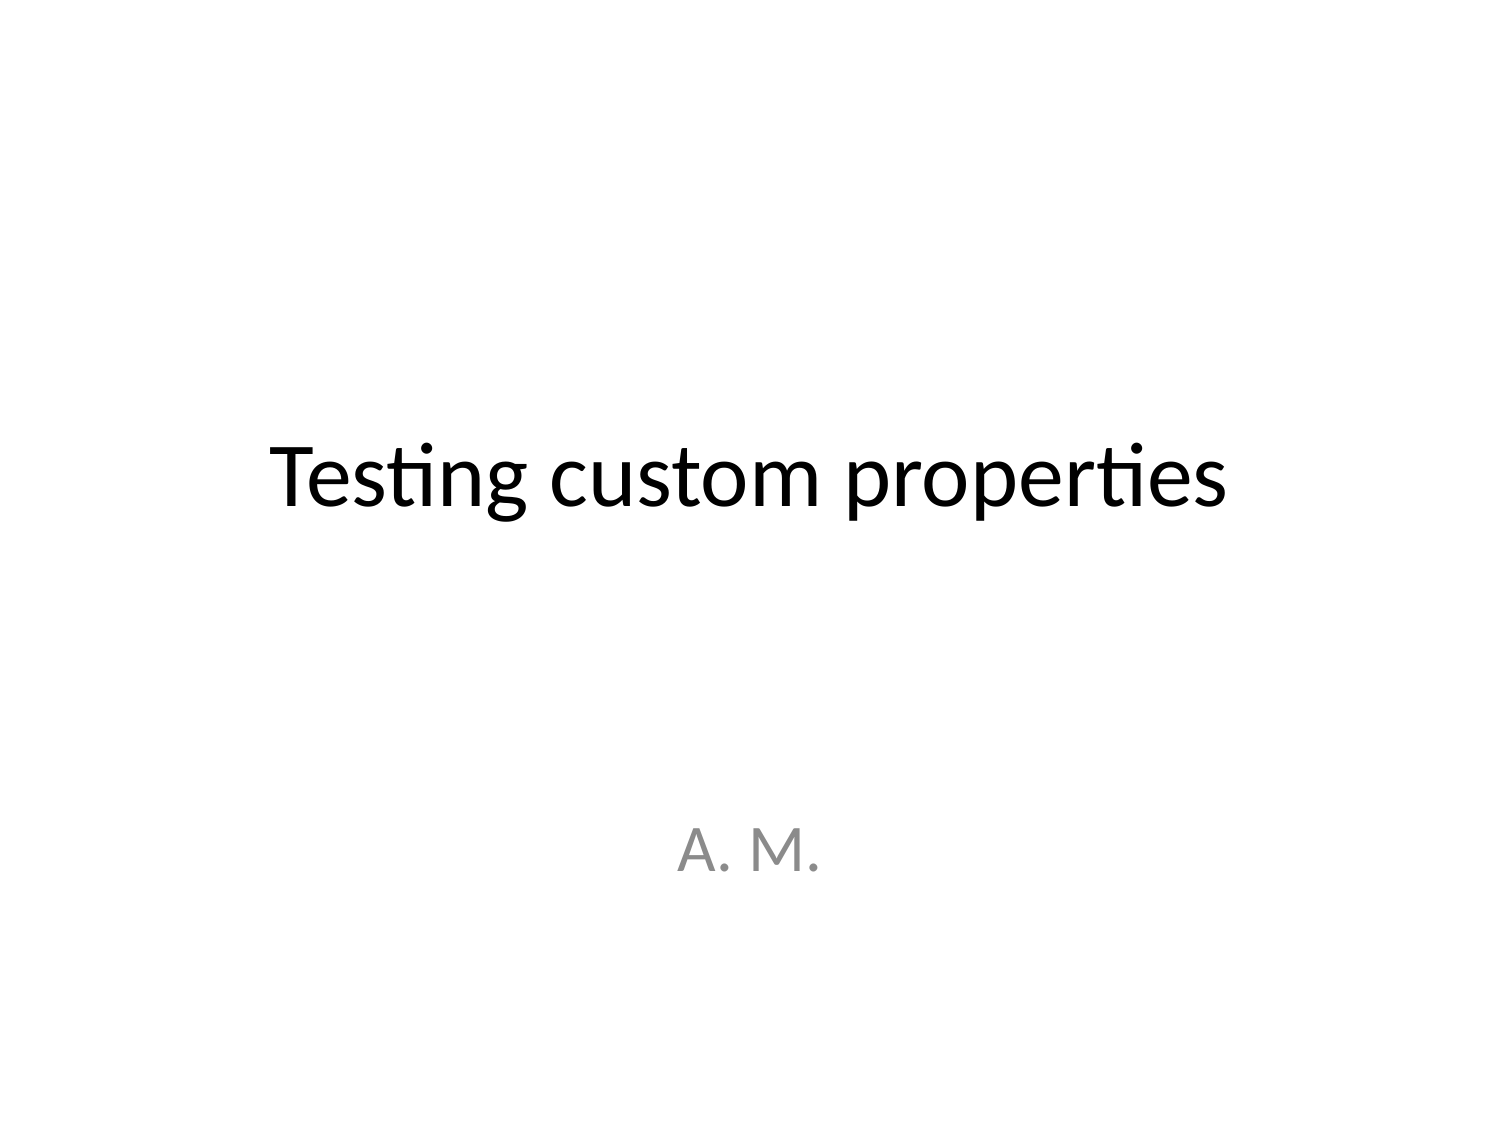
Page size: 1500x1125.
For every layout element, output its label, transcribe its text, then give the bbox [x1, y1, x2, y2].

title Testing custom properties [112, 349, 1388, 591]
subtitle A. M. [225, 637, 1275, 925]
